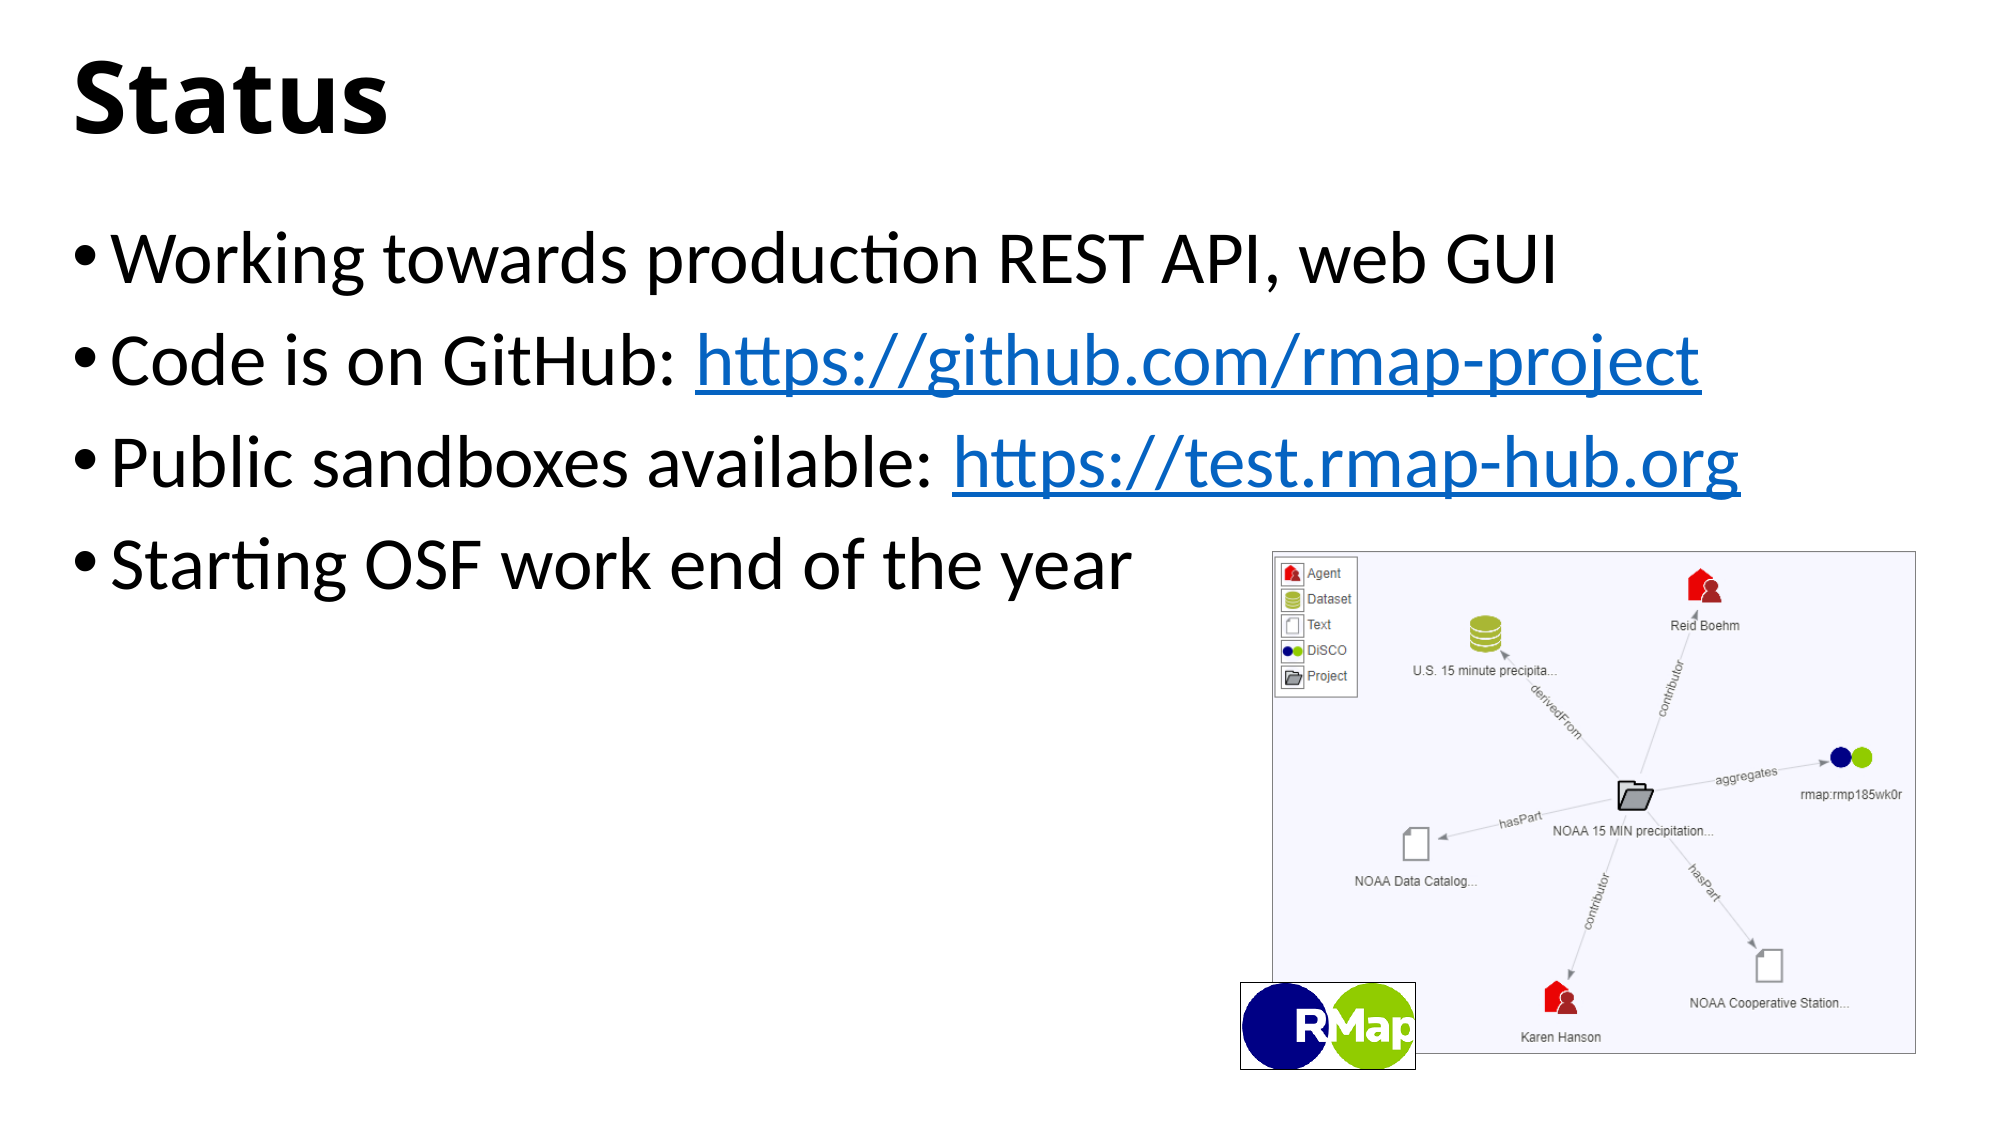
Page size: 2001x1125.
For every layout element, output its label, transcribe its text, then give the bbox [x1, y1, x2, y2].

list Working towards production REST API, web GUI Code is on GitHub: https://github.com/rmap-project Public sandboxes available: https://test.rmap-hub.org Starting OSF work end of the year [57, 211, 1948, 1017]
picture [1241, 551, 1916, 1070]
title Status [57, 26, 1948, 177]
